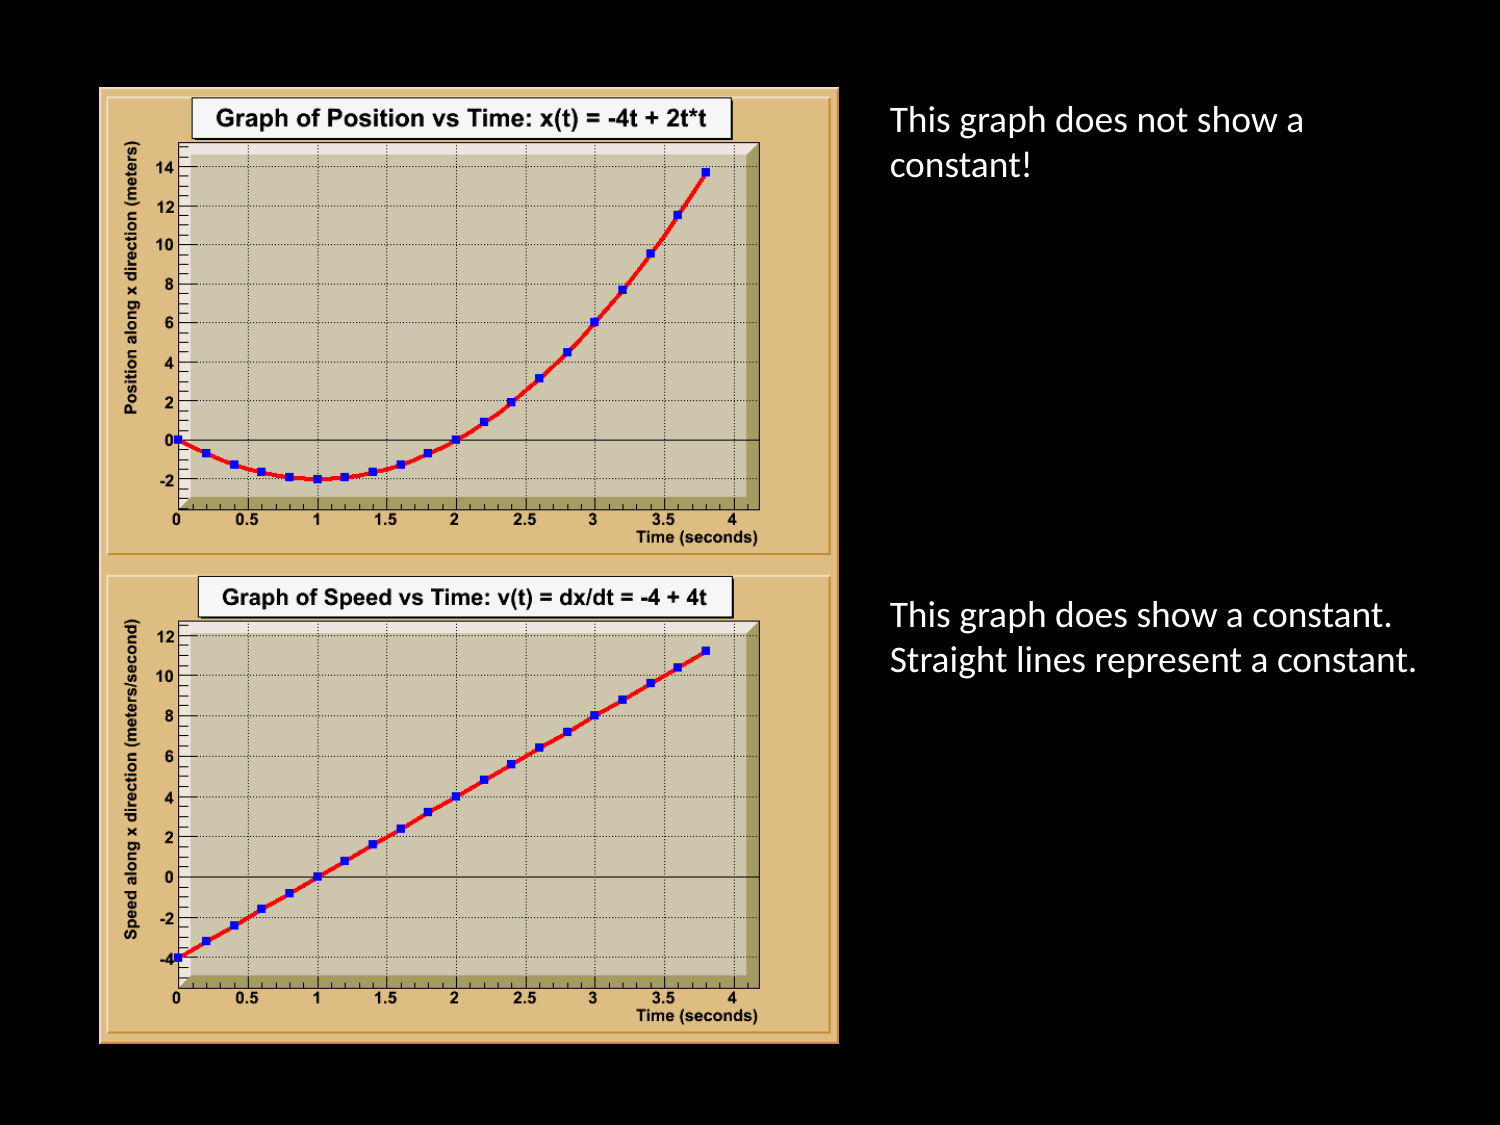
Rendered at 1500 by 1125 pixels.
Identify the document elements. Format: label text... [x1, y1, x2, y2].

picture [99, 87, 840, 1045]
text_box This graph does not show a constant! This graph does show a constant. Straight lines represent a constant. [875, 87, 1438, 688]
